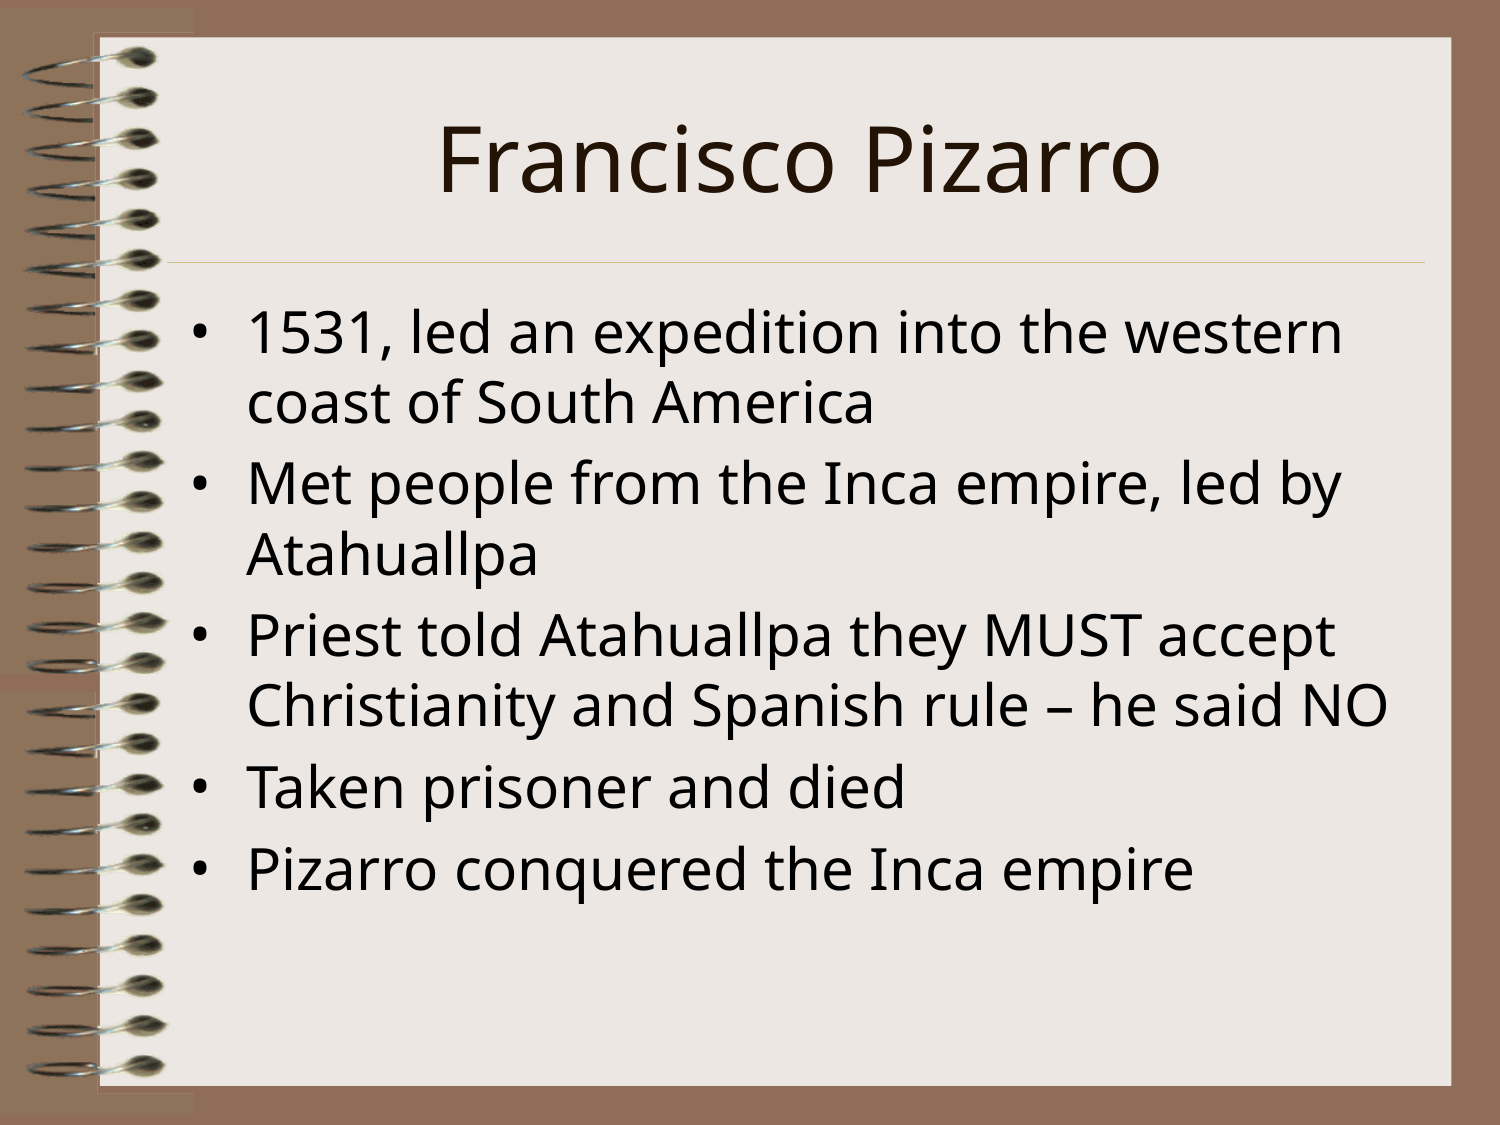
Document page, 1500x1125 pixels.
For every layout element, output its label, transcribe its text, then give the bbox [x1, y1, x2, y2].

title Francisco Pizarro [174, 62, 1425, 250]
list 1531, led an expedition into the western coast of South America Met people from the Inca empire, led by Atahuallpa Priest told Atahuallpa they MUST accept Christianity and Spanish rule – he said NO Taken prisoner and died Pizarro conquered the Inca empire [174, 287, 1425, 963]
picture [0, 8, 194, 674]
picture [0, 692, 194, 1115]
